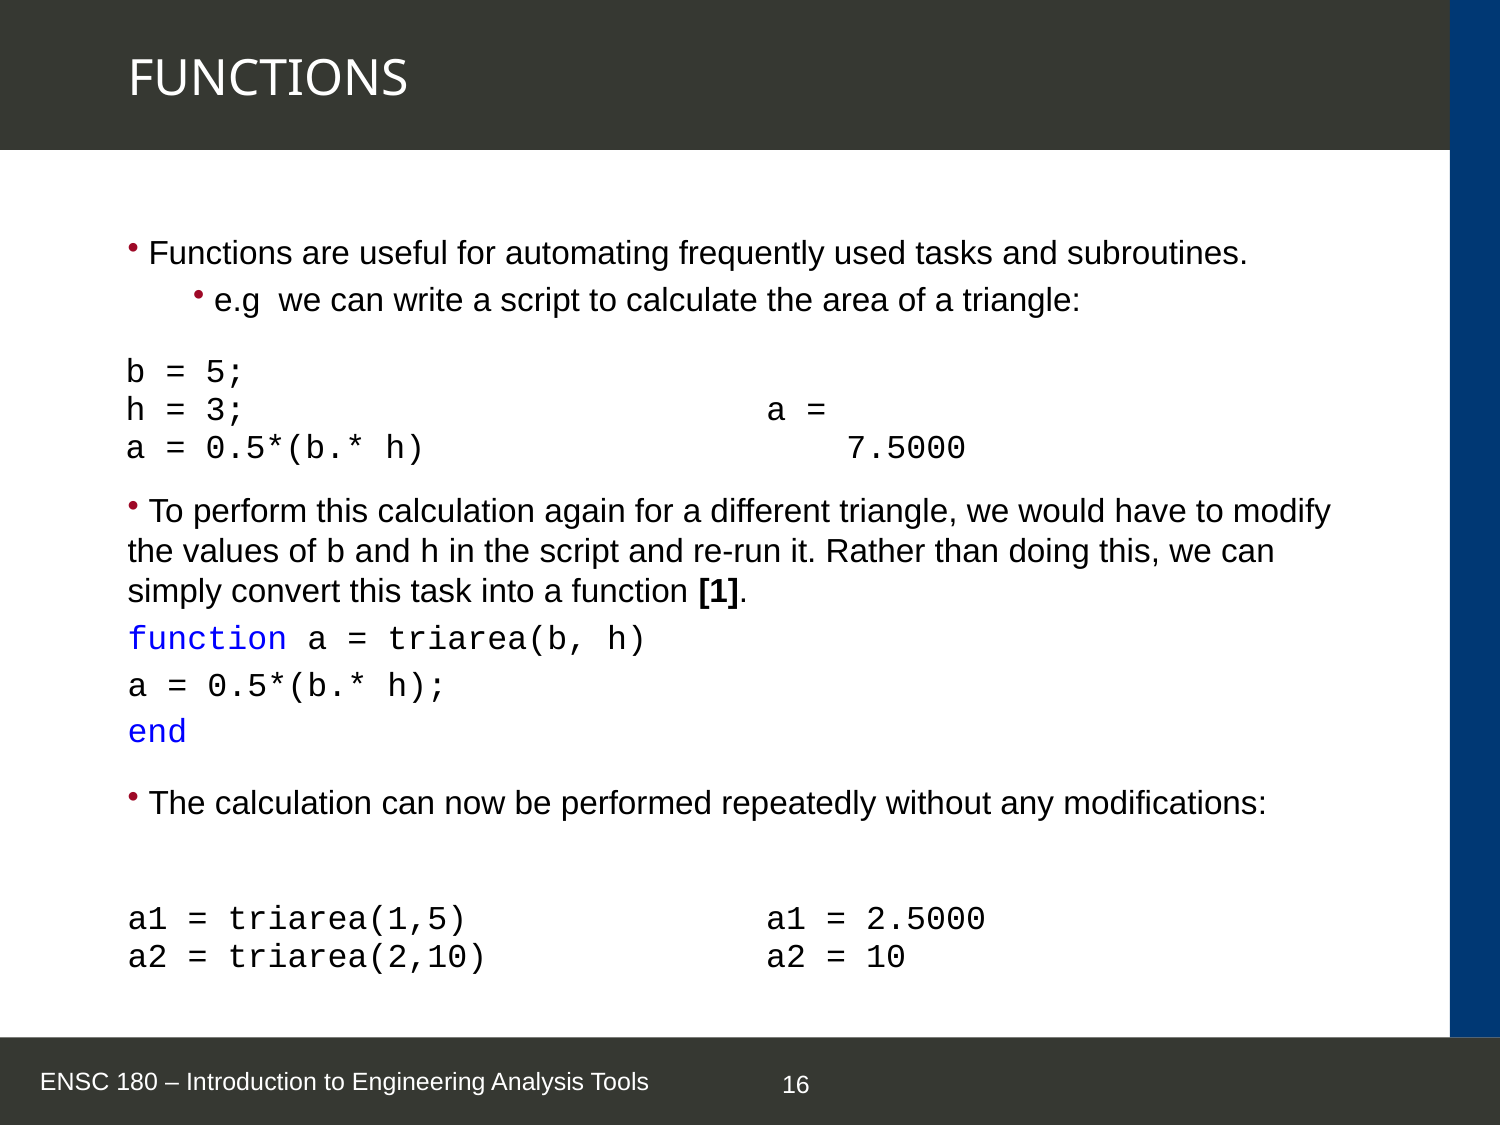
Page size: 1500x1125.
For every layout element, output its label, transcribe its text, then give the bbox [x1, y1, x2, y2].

table_header b = 5; h = 3; a = 0.5*(b.* h) [111, 347, 752, 482]
title FUNCTIONS [112, 37, 1450, 138]
list Functions are useful for automating frequently used tasks and subroutines. e.g we can write a script to calculate the area of a triangle: To perform this calculation again for a different triangle, we would have to modify the values of b and h in the script and re-run it. Rather than doing this, we can simply convert this task into a function [1]. function a = triarea(b, h) a = 0.5*(b.* h); end The calculation can now be performed repeatedly without any modifications: [112, 482, 1388, 1016]
list Functions are useful for automating frequently used tasks and subroutines. e.g we can write a script to calculate the area of a triangle: To perform this calculation again for a different triangle, we would have to modify the values of b and h in the script and re-run it. Rather than doing this, we can simply convert this task into a function [1]. function a = triarea(b, h) a = 0.5*(b.* h); end The calculation can now be performed repeatedly without any modifications: [112, 224, 1388, 347]
footer ENSC 180 – Introduction to Engineering Analysis Tools [24, 1057, 740, 1113]
table_header a1 = triarea(1,5) a2 = triarea(2,10) [113, 895, 751, 990]
table_header a = 7.5000 [752, 347, 1392, 482]
table_header a1 = 2.5000 a2 = 10 [751, 895, 1390, 990]
